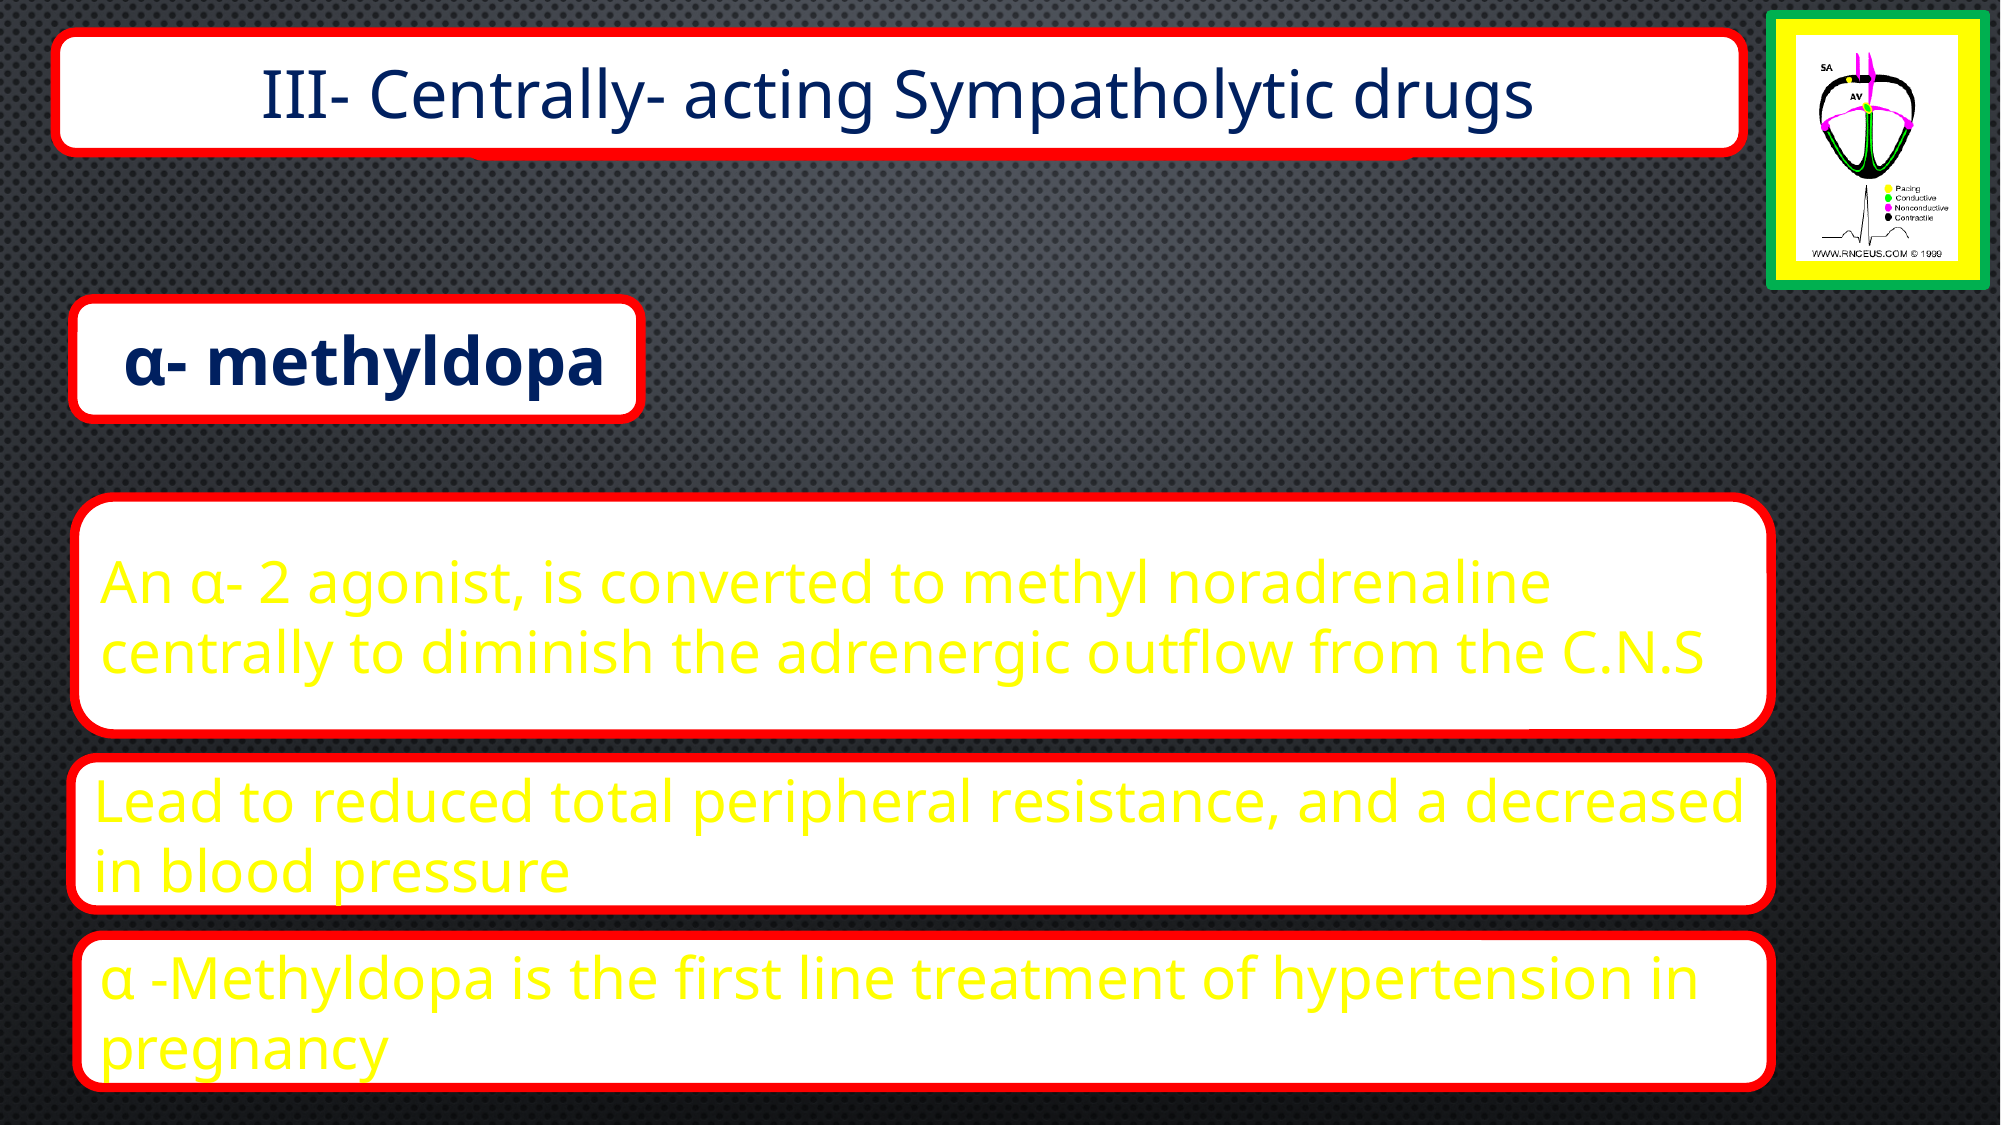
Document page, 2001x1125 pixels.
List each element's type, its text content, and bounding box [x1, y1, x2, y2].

text_box An α- 2 agonist, is converted to methyl noradrenaline centrally to diminish the adrenergic outflow from the C.N.S [72, 495, 1773, 736]
text_box Lead to reduced total peripheral resistance, and a decreased in blood pressure [69, 756, 1773, 912]
text_box α -Methyldopa is the first line treatment of hypertension in pregnancy [75, 933, 1773, 1090]
picture [1795, 35, 1959, 261]
text_box α- methyldopa [71, 297, 643, 421]
text_box [1770, 13, 1987, 287]
text_box III- Centrally- acting Sympatholytic drugs [53, 30, 1745, 155]
